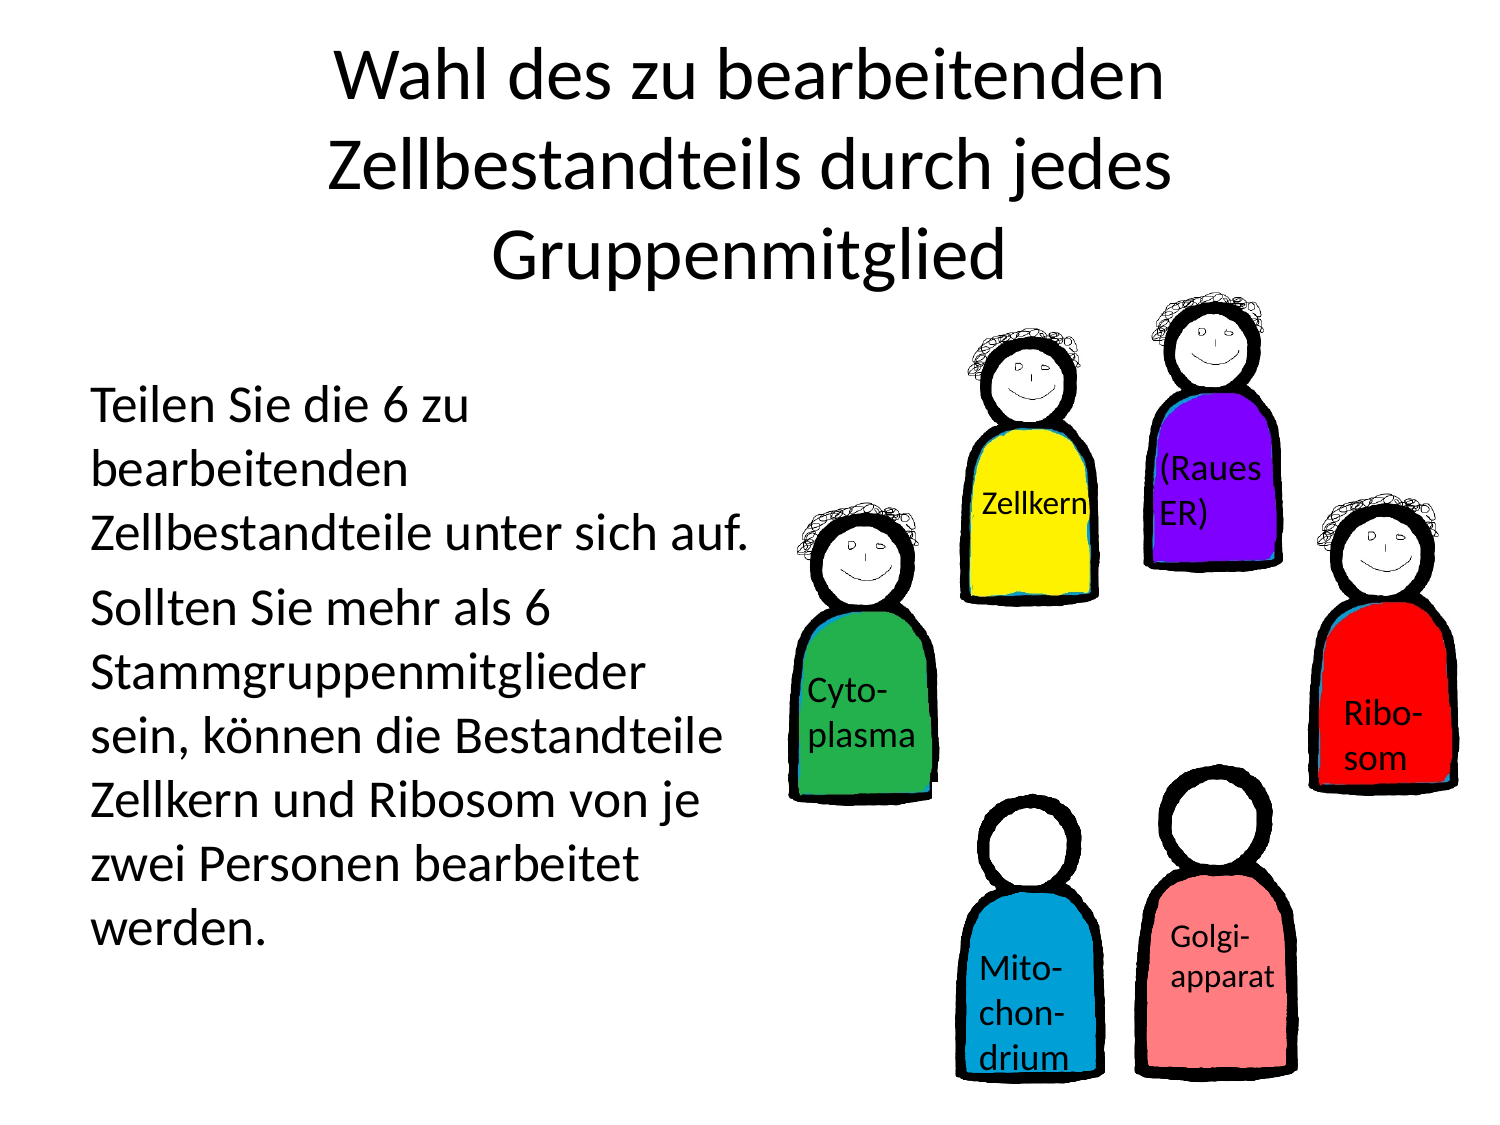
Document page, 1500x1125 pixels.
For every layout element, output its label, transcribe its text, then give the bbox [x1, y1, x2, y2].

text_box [765, 290, 1471, 1095]
list Teilen Sie die 6 zu bearbeitenden Zellbestandteile unter sich auf. Sollten Sie mehr als 6 Stammgruppenmitglieder sein, können die Bestandteile Zellkern und Ribosom von je zwei Personen bearbeitet werden. [75, 361, 760, 1012]
title Wahl des zu bearbeitenden Zellbestandteils durch jedes Gruppenmitglied [75, 66, 1425, 254]
